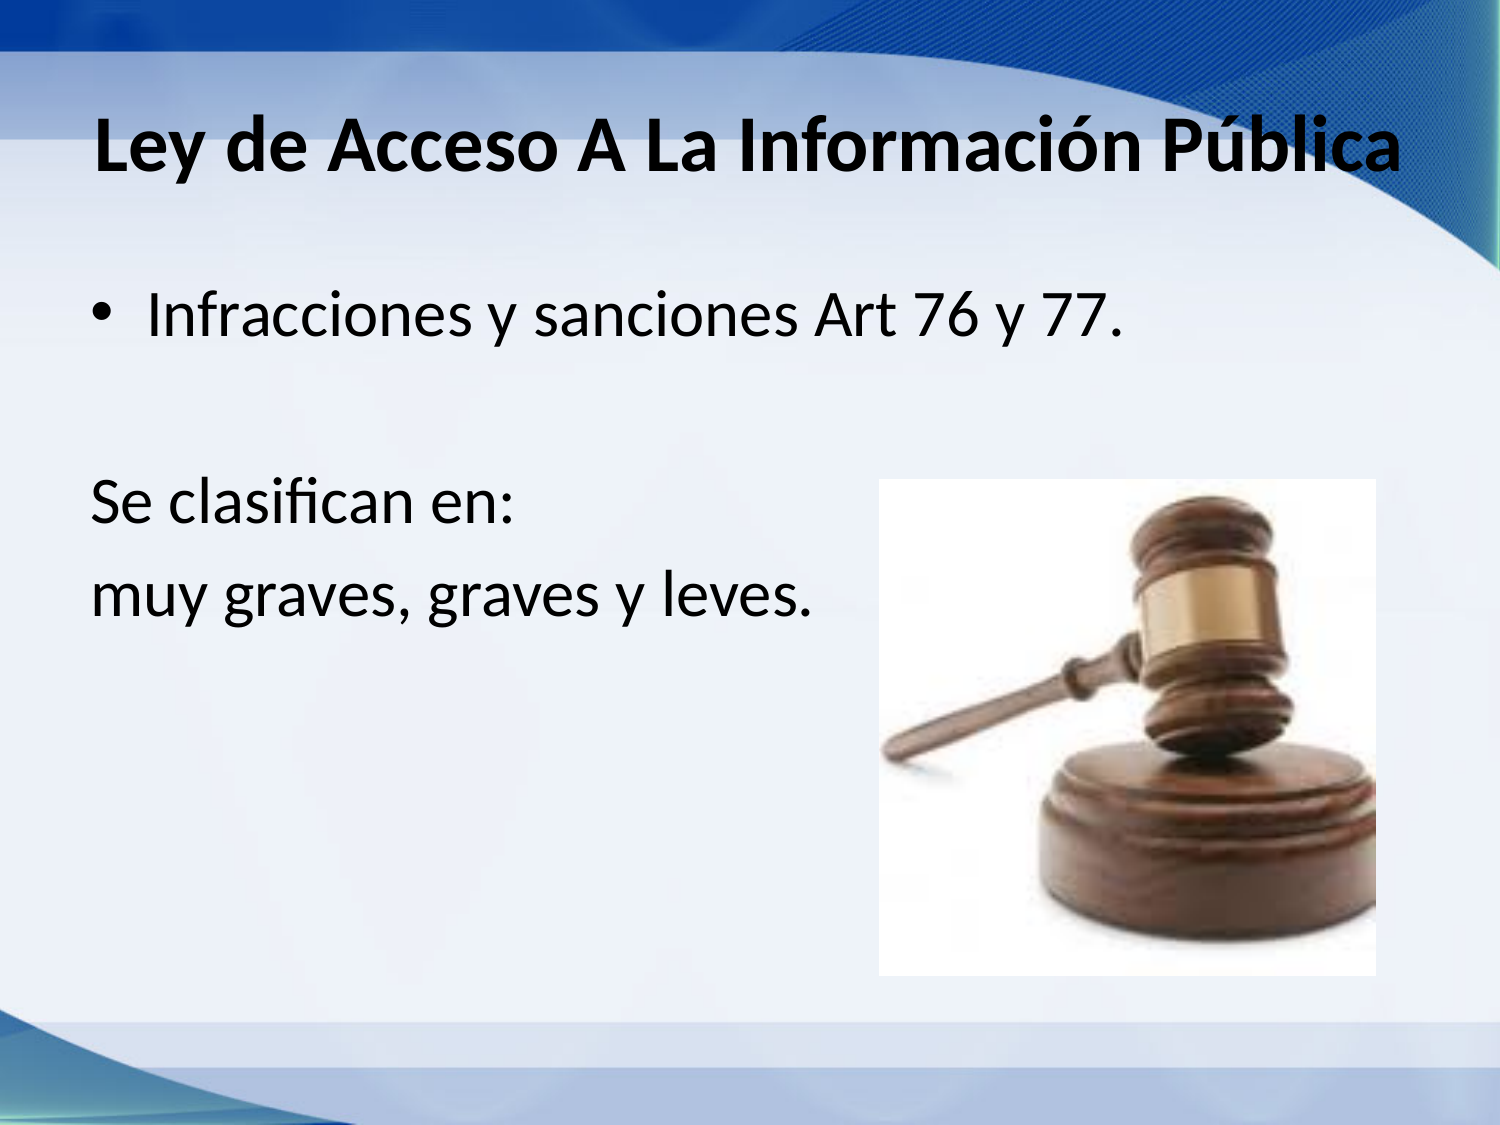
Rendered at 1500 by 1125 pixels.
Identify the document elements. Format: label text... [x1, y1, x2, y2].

picture [0, 0, 1500, 1125]
list Infracciones y sanciones Art 76 y 77. Se clasifican en: muy graves, graves y leves. [74, 262, 1426, 1006]
title Ley de Acceso A La Información Pública [74, 44, 1426, 233]
